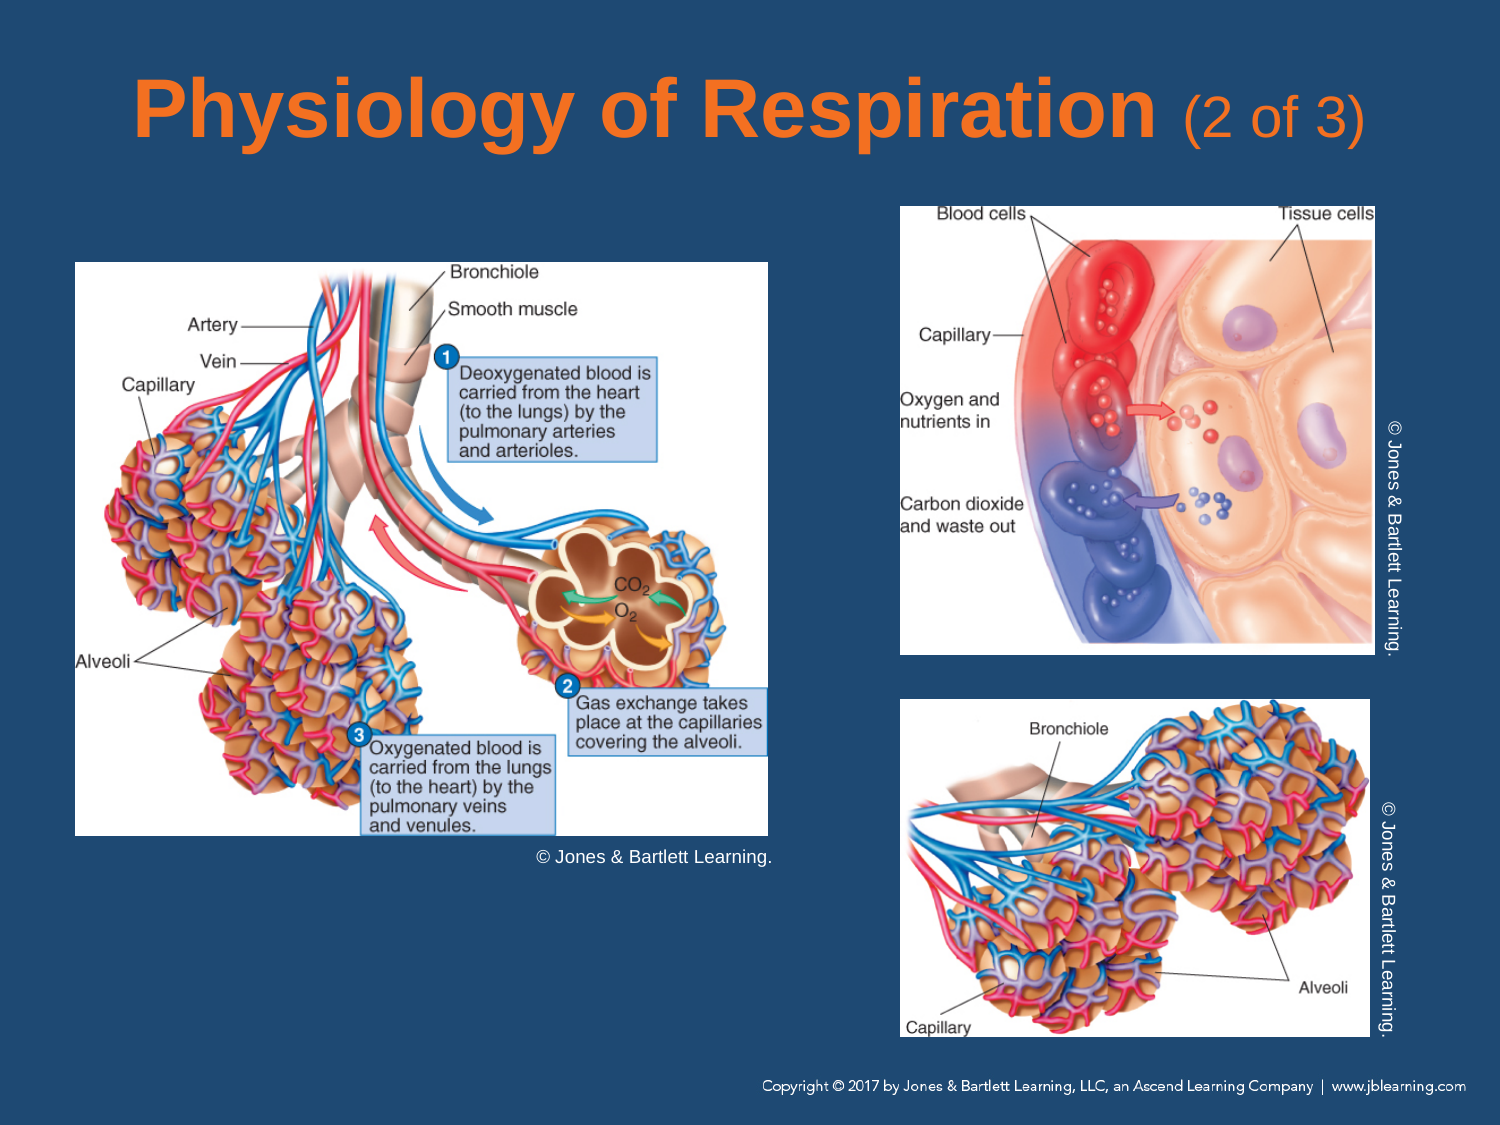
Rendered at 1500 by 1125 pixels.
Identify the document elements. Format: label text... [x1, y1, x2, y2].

text_box © Jones & Bartlett Learning. [1377, 406, 1415, 673]
text_box © Jones & Bartlett Learning. [521, 837, 788, 875]
title Physiology of Respiration (2 of 3) [112, 37, 1388, 188]
picture [0, 0, 1500, 1125]
text_box © Jones & Bartlett Learning. [1371, 787, 1409, 1054]
